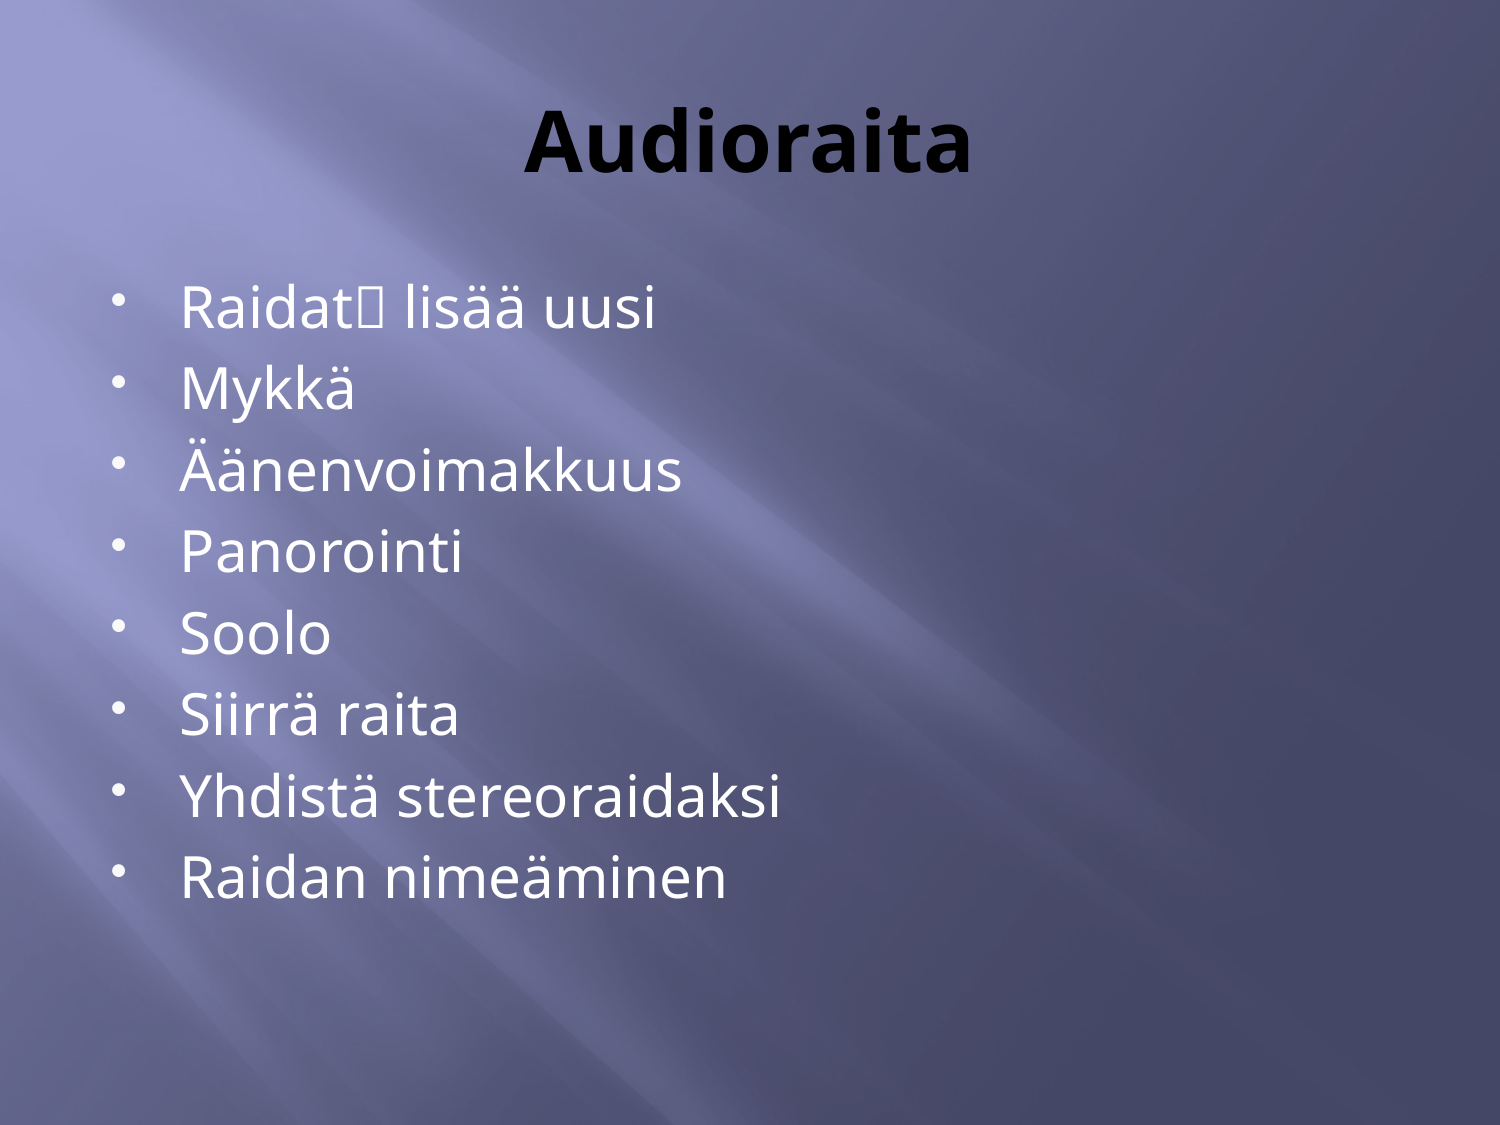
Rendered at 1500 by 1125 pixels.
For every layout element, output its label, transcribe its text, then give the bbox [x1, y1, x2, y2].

title Audioraita [75, 45, 1425, 233]
list Raidat lisää uusi Mykkä Äänenvoimakkuus Panorointi Soolo Siirrä raita Yhdistä stereoraidaksi Raidan nimeäminen [75, 262, 1425, 1035]
